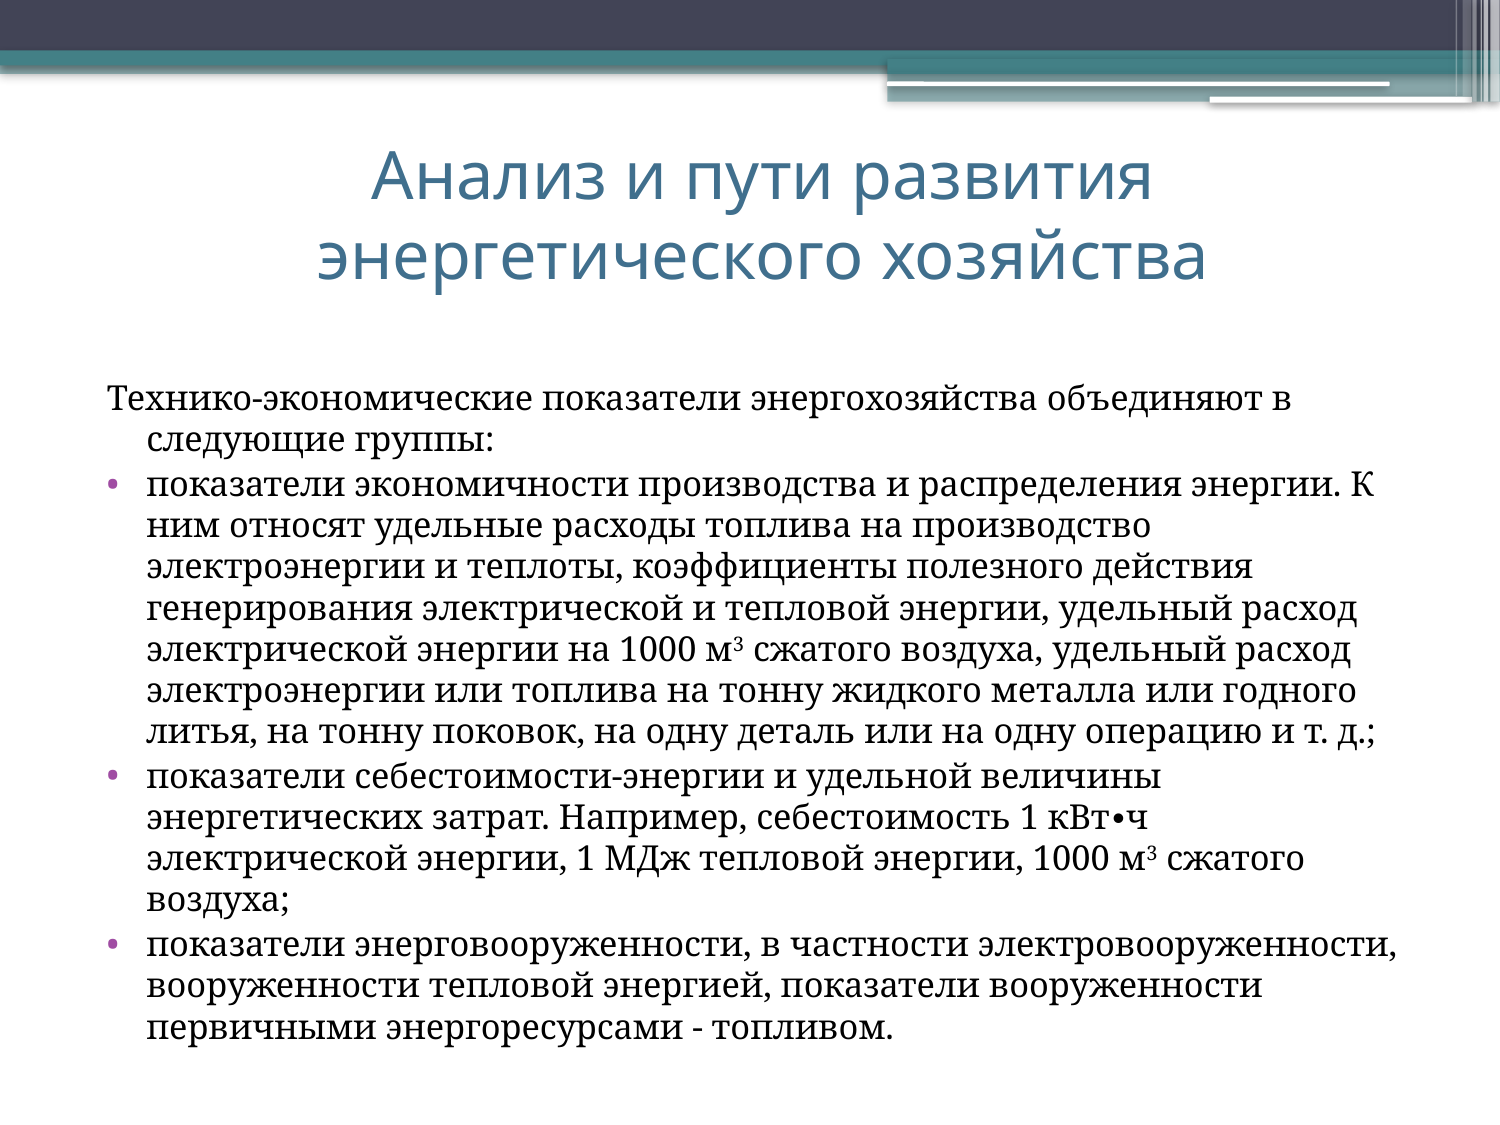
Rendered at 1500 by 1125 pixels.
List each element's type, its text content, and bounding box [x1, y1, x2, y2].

list Технико-экономические показатели энергохозяйства объединяют в следующие группы: показатели экономичности производства и распределения энергии. К ним относят удельные расходы топлива на производство электроэнергии и теплоты, коэффициенты полезного действия генерирова­ния электрической и тепловой энергии, удельный расход электрической энергии на 1000 м3 сжатого воздуха, удельный расход электроэнергии или топлива на тонну жидкого металла или годного литья, на тонну поковок, на одну деталь или на одну операцию и т. д.; показатели себестоимости-энергии и удельной величины энергетических затрат. Например, себестоимость 1 кВт∙ч электрической энергии, 1 МДж тепловой энергии, 1000 м3 сжатого воздуха; показатели энерговооруженности, в частности электровооруженности, вооруженности тепловой энергией, показатели вооруженности первичными энергоресурсами - топливом. [75, 368, 1425, 1079]
title Анализ и пути развития энергетического хозяйства [88, 125, 1439, 301]
